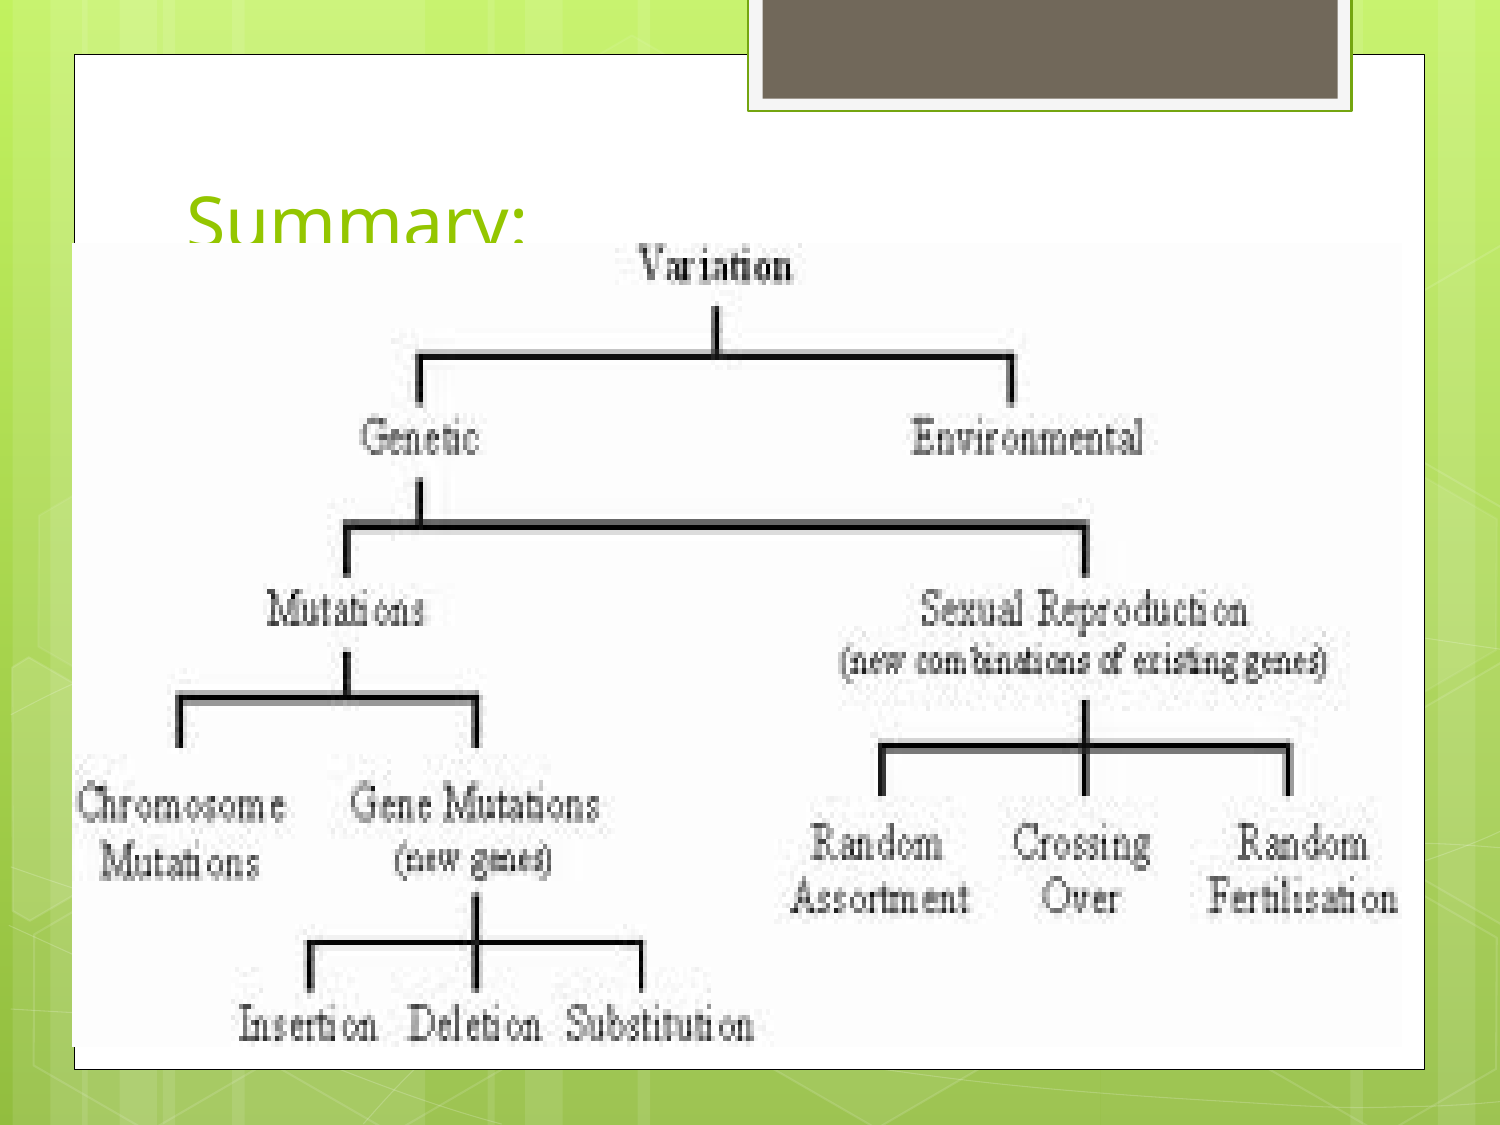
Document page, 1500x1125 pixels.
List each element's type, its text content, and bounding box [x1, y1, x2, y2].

picture [72, 243, 1402, 1047]
title Summary: [171, 168, 1324, 241]
